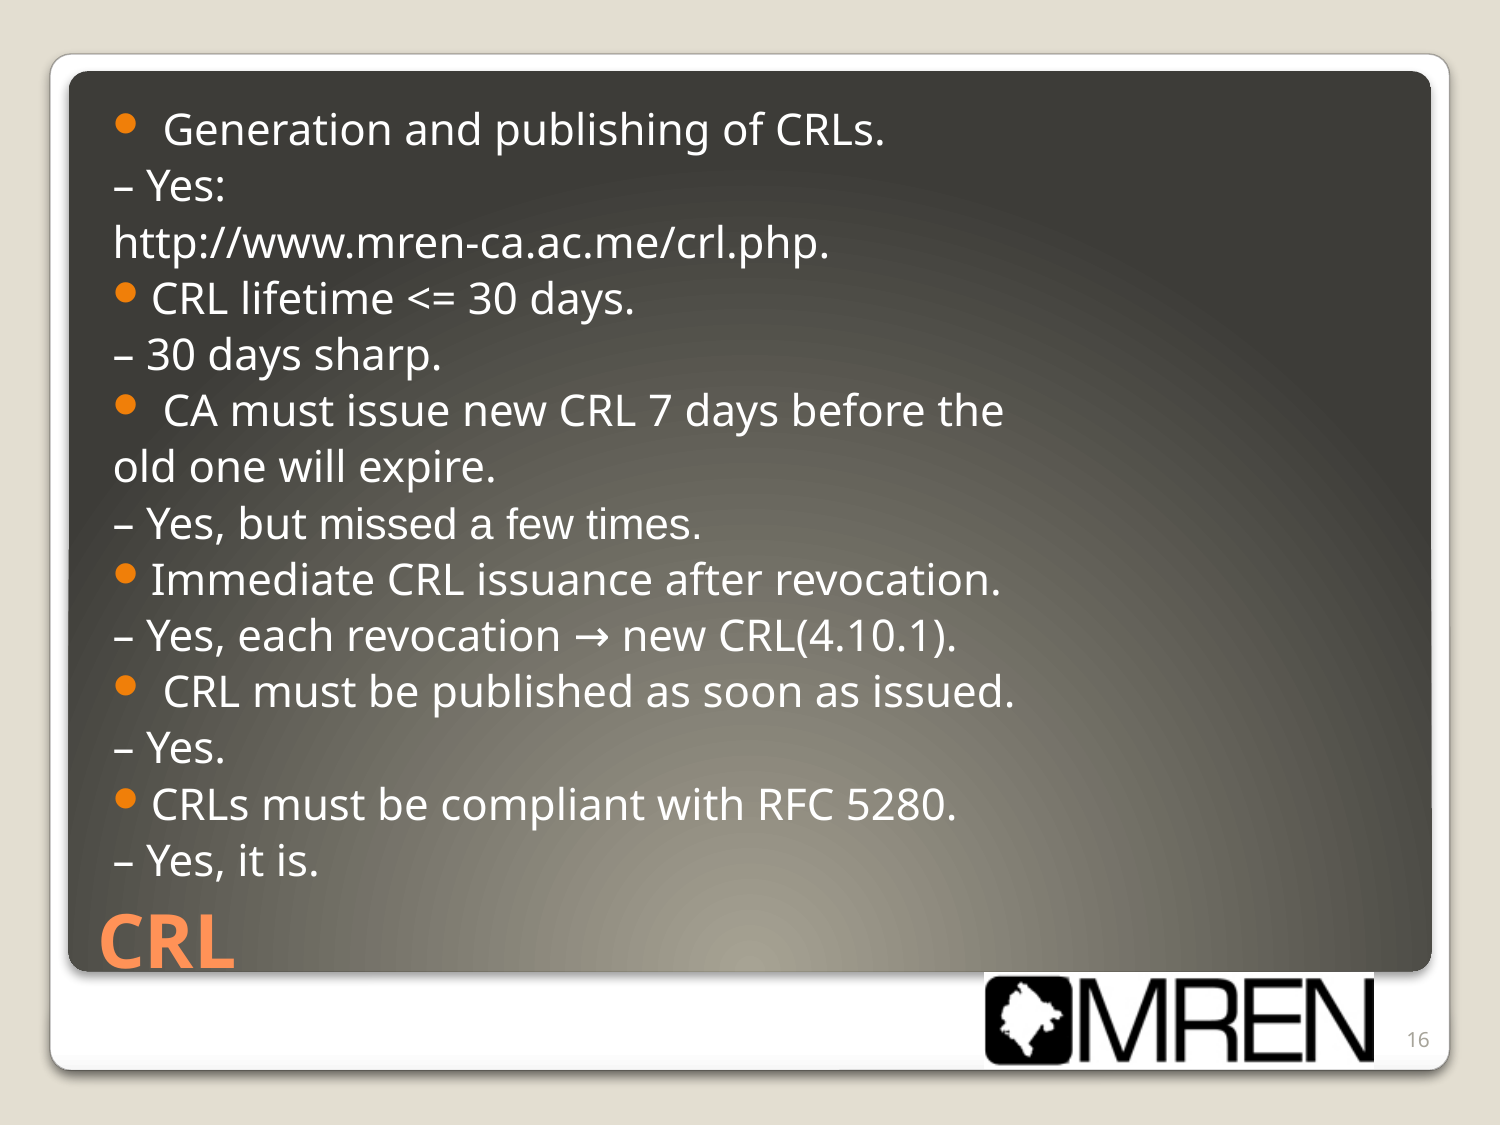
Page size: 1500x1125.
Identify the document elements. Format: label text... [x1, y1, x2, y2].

list Generation and publishing of CRLs. – Yes: http://www.mren-ca.ac.me/crl.php. CRL lifetime <= 30 days. – 30 days sharp. CA must issue new CRL 7 days before the old one will expire. – Yes, but missed a few times. Immediate CRL issuance after revocation. – Yes, each revocation → new CRL(4.10.1). CRL must be published as soon as issued. – Yes. CRLs must be compliant with RFC 5280. – Yes, it is. [82, 86, 1425, 903]
picture [984, 972, 1375, 1069]
title CRL [82, 903, 1425, 992]
slide_number 16 [1380, 1002, 1445, 1063]
